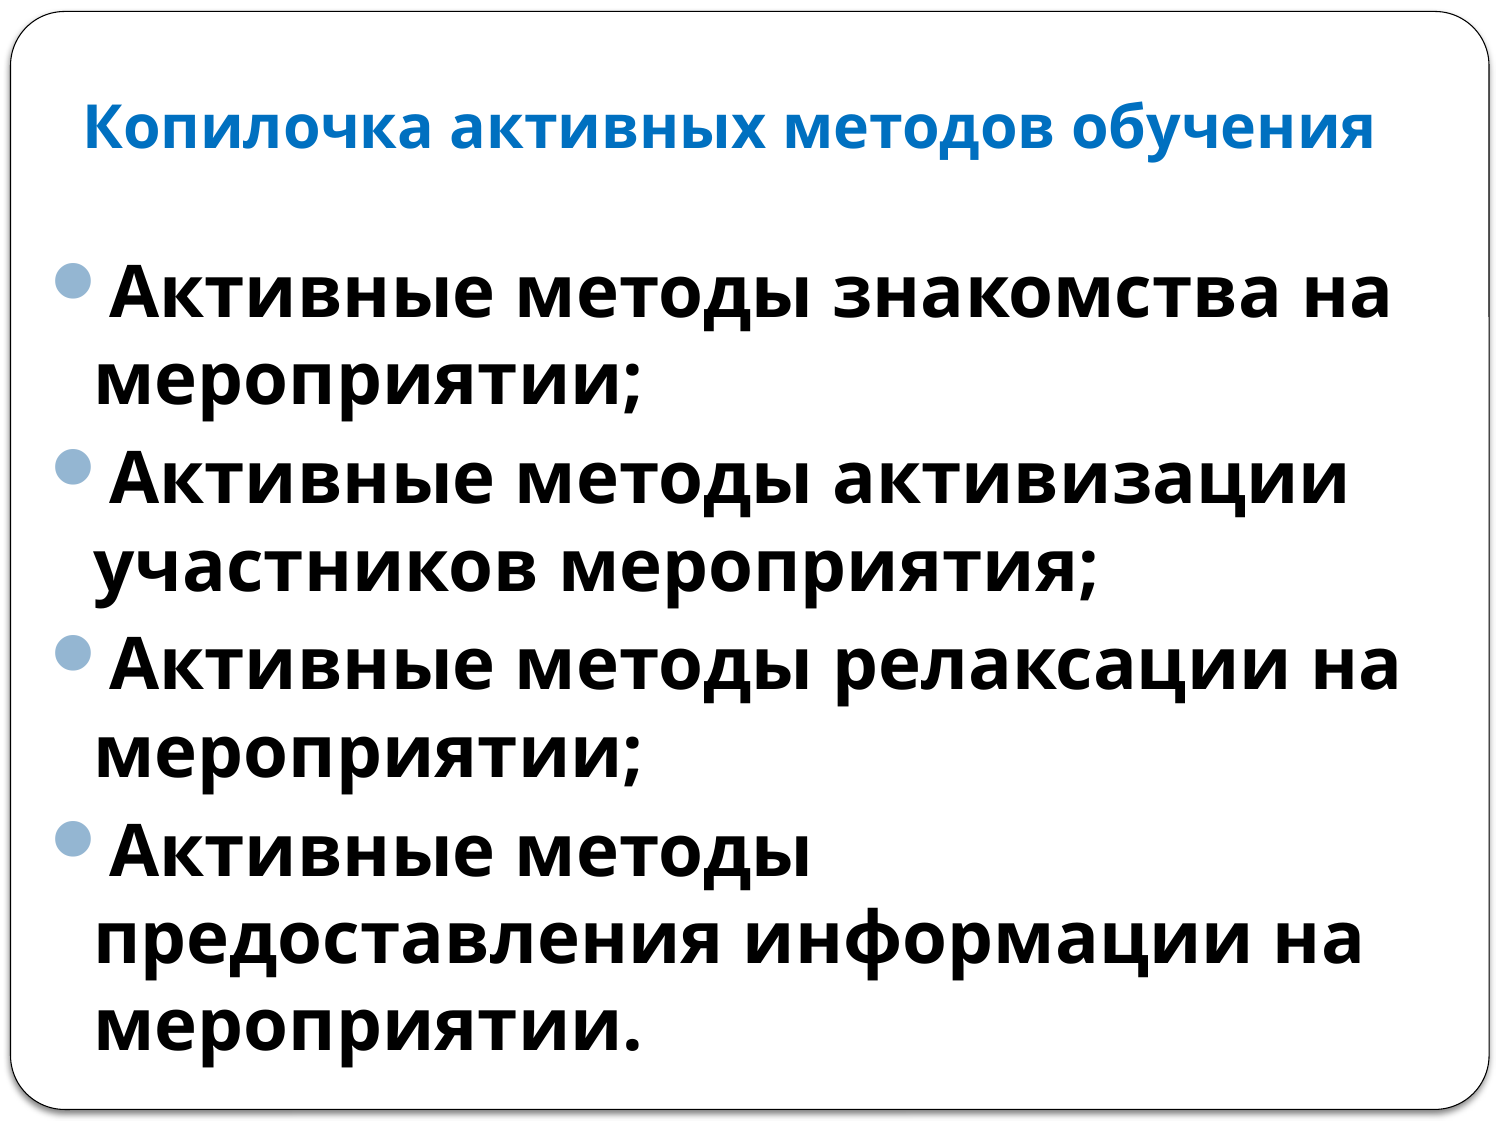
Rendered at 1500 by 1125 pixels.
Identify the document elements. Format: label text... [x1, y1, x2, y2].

title Копилочка активных методов обучения [35, 45, 1425, 176]
list Активные методы знакомства на мероприятии; Активные методы активизации участников мероприятия; Активные методы релаксации на мероприятии; Активные методы предоставления информации на мероприятии. [35, 237, 1425, 1079]
